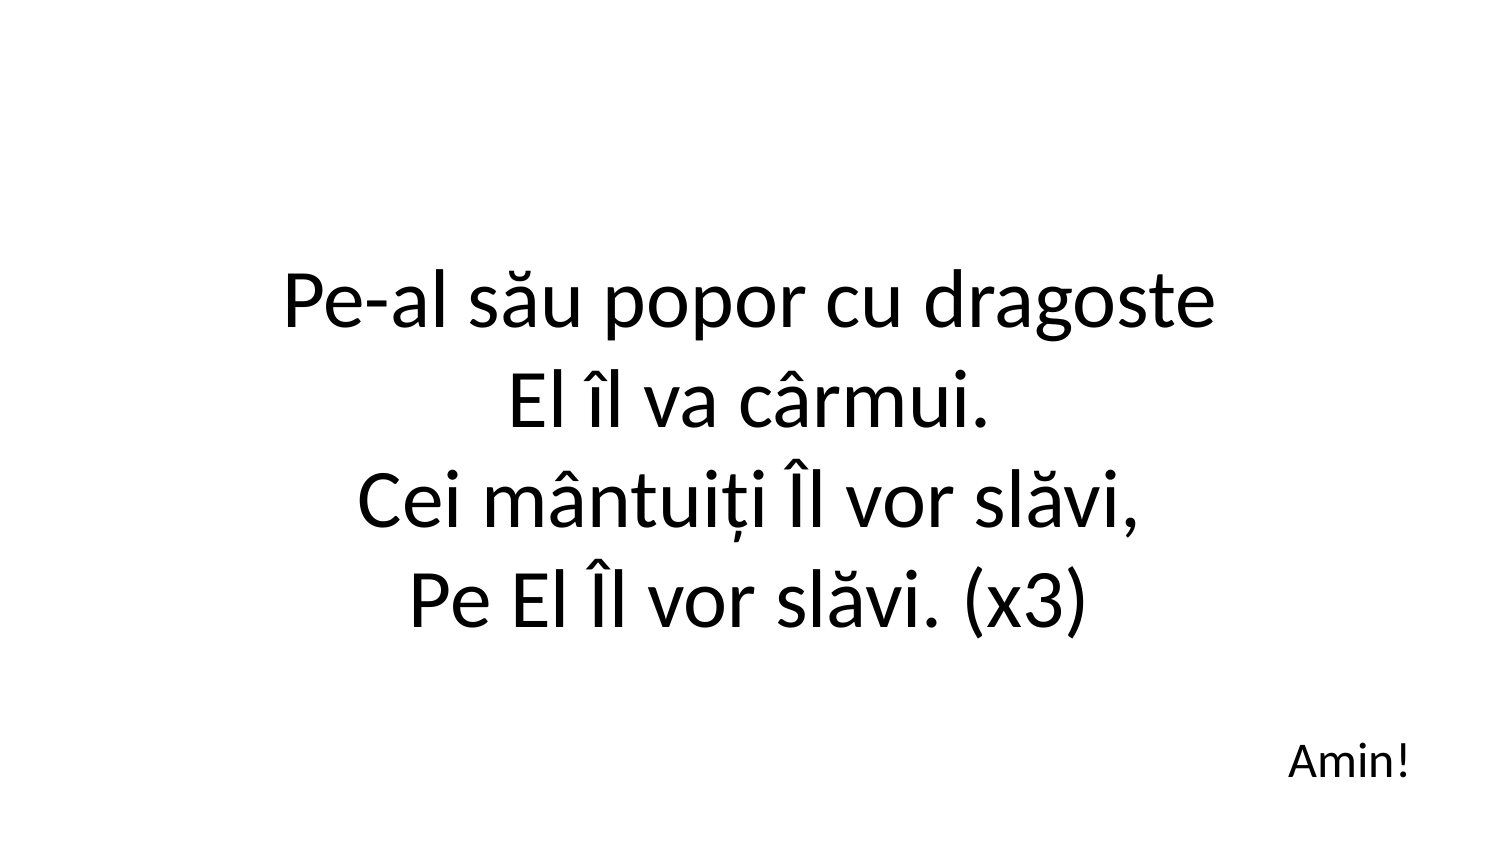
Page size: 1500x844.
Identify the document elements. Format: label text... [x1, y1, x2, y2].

text_box Amin! [1273, 674, 1427, 795]
text_box Pe-al său popor cu dragoste El îl va cârmui. Cei mântuiți Îl vor slăvi, Pe El Îl vor slăvi. (x3) [267, 192, 1233, 652]
